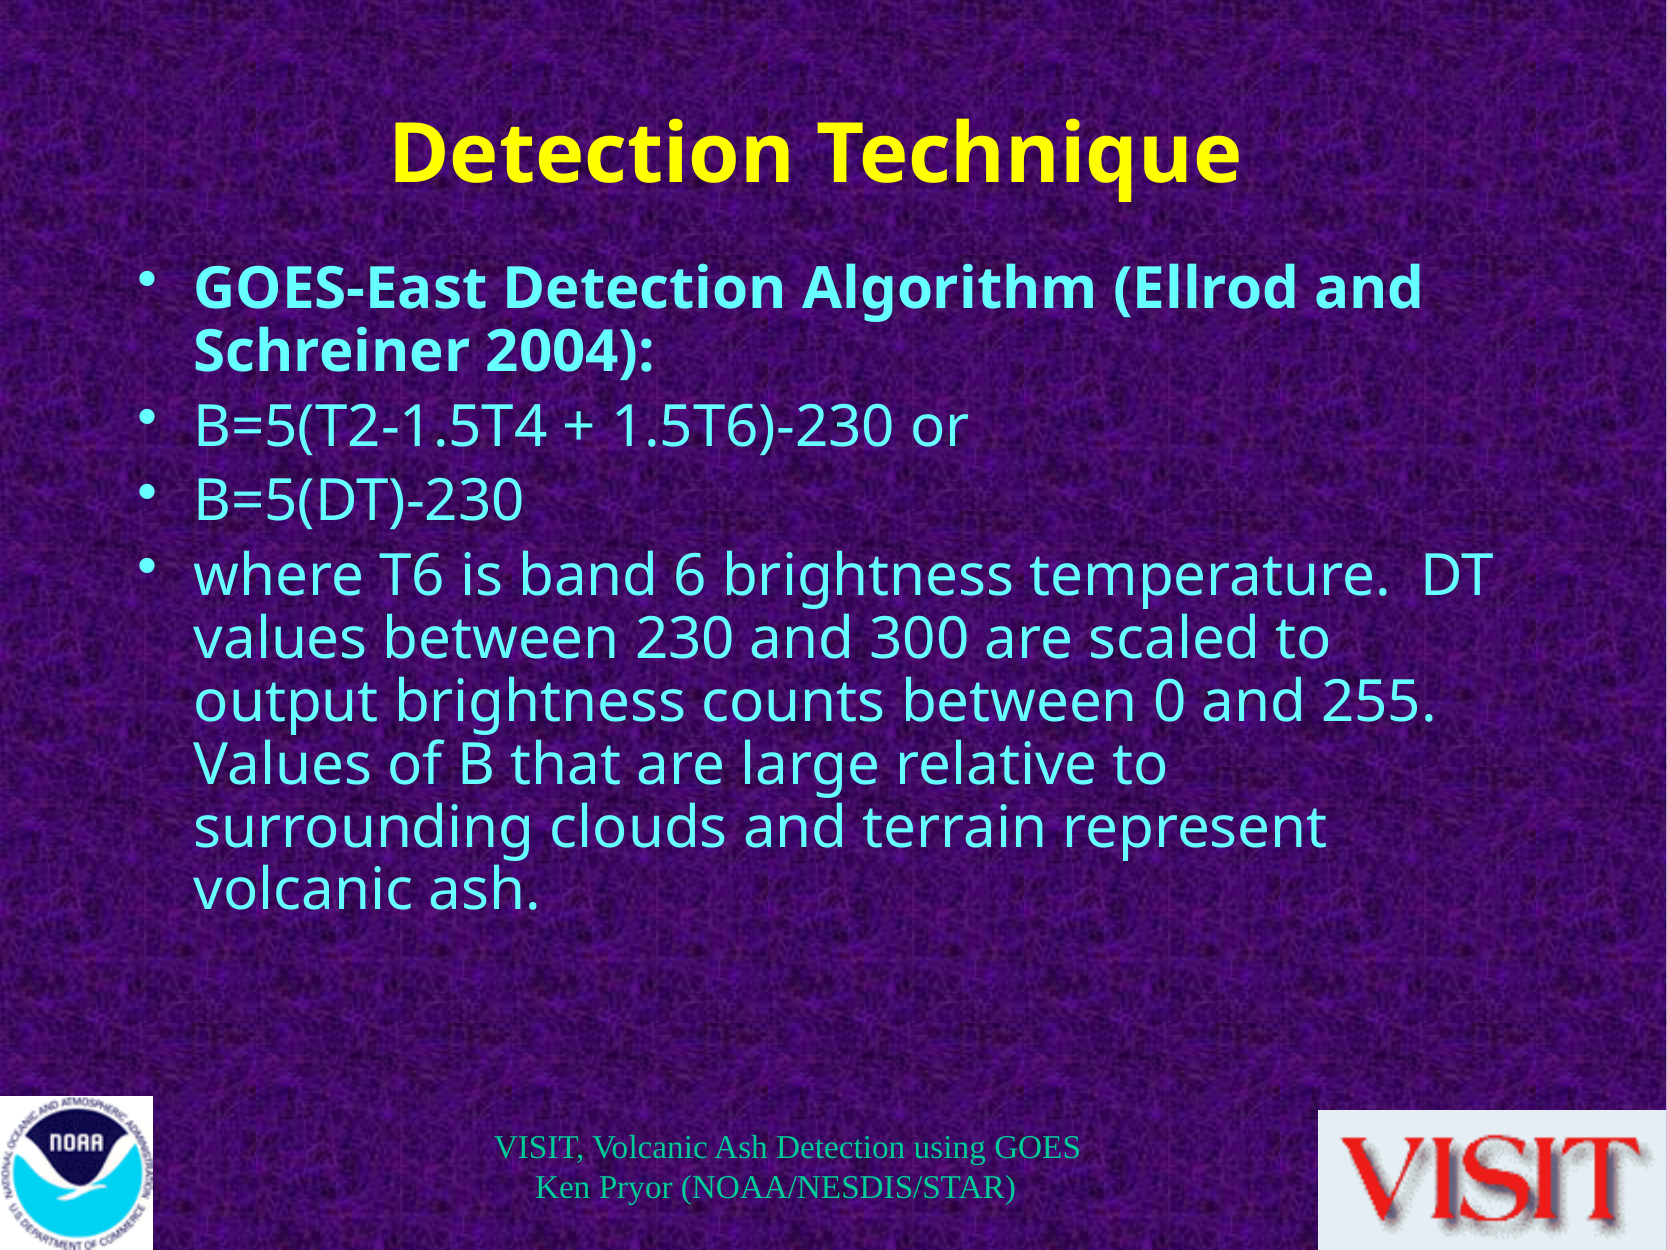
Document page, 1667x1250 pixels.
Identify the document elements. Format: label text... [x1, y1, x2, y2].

picture [0, 0, 1667, 1250]
list GOES-East Detection Algorithm (Ellrod and Schreiner 2004): B=5(T2-1.5T4 + 1.5T6)-230 or B=5(DT)-230 where T6 is band 6 brightness temperature. DT values between 230 and 300 are scaled to output brightness counts between 0 and 255. Values of B that are large relative to surrounding clouds and terrain represent volcanic ash. [120, 249, 1538, 1000]
title Detection Technique [120, 36, 1538, 246]
